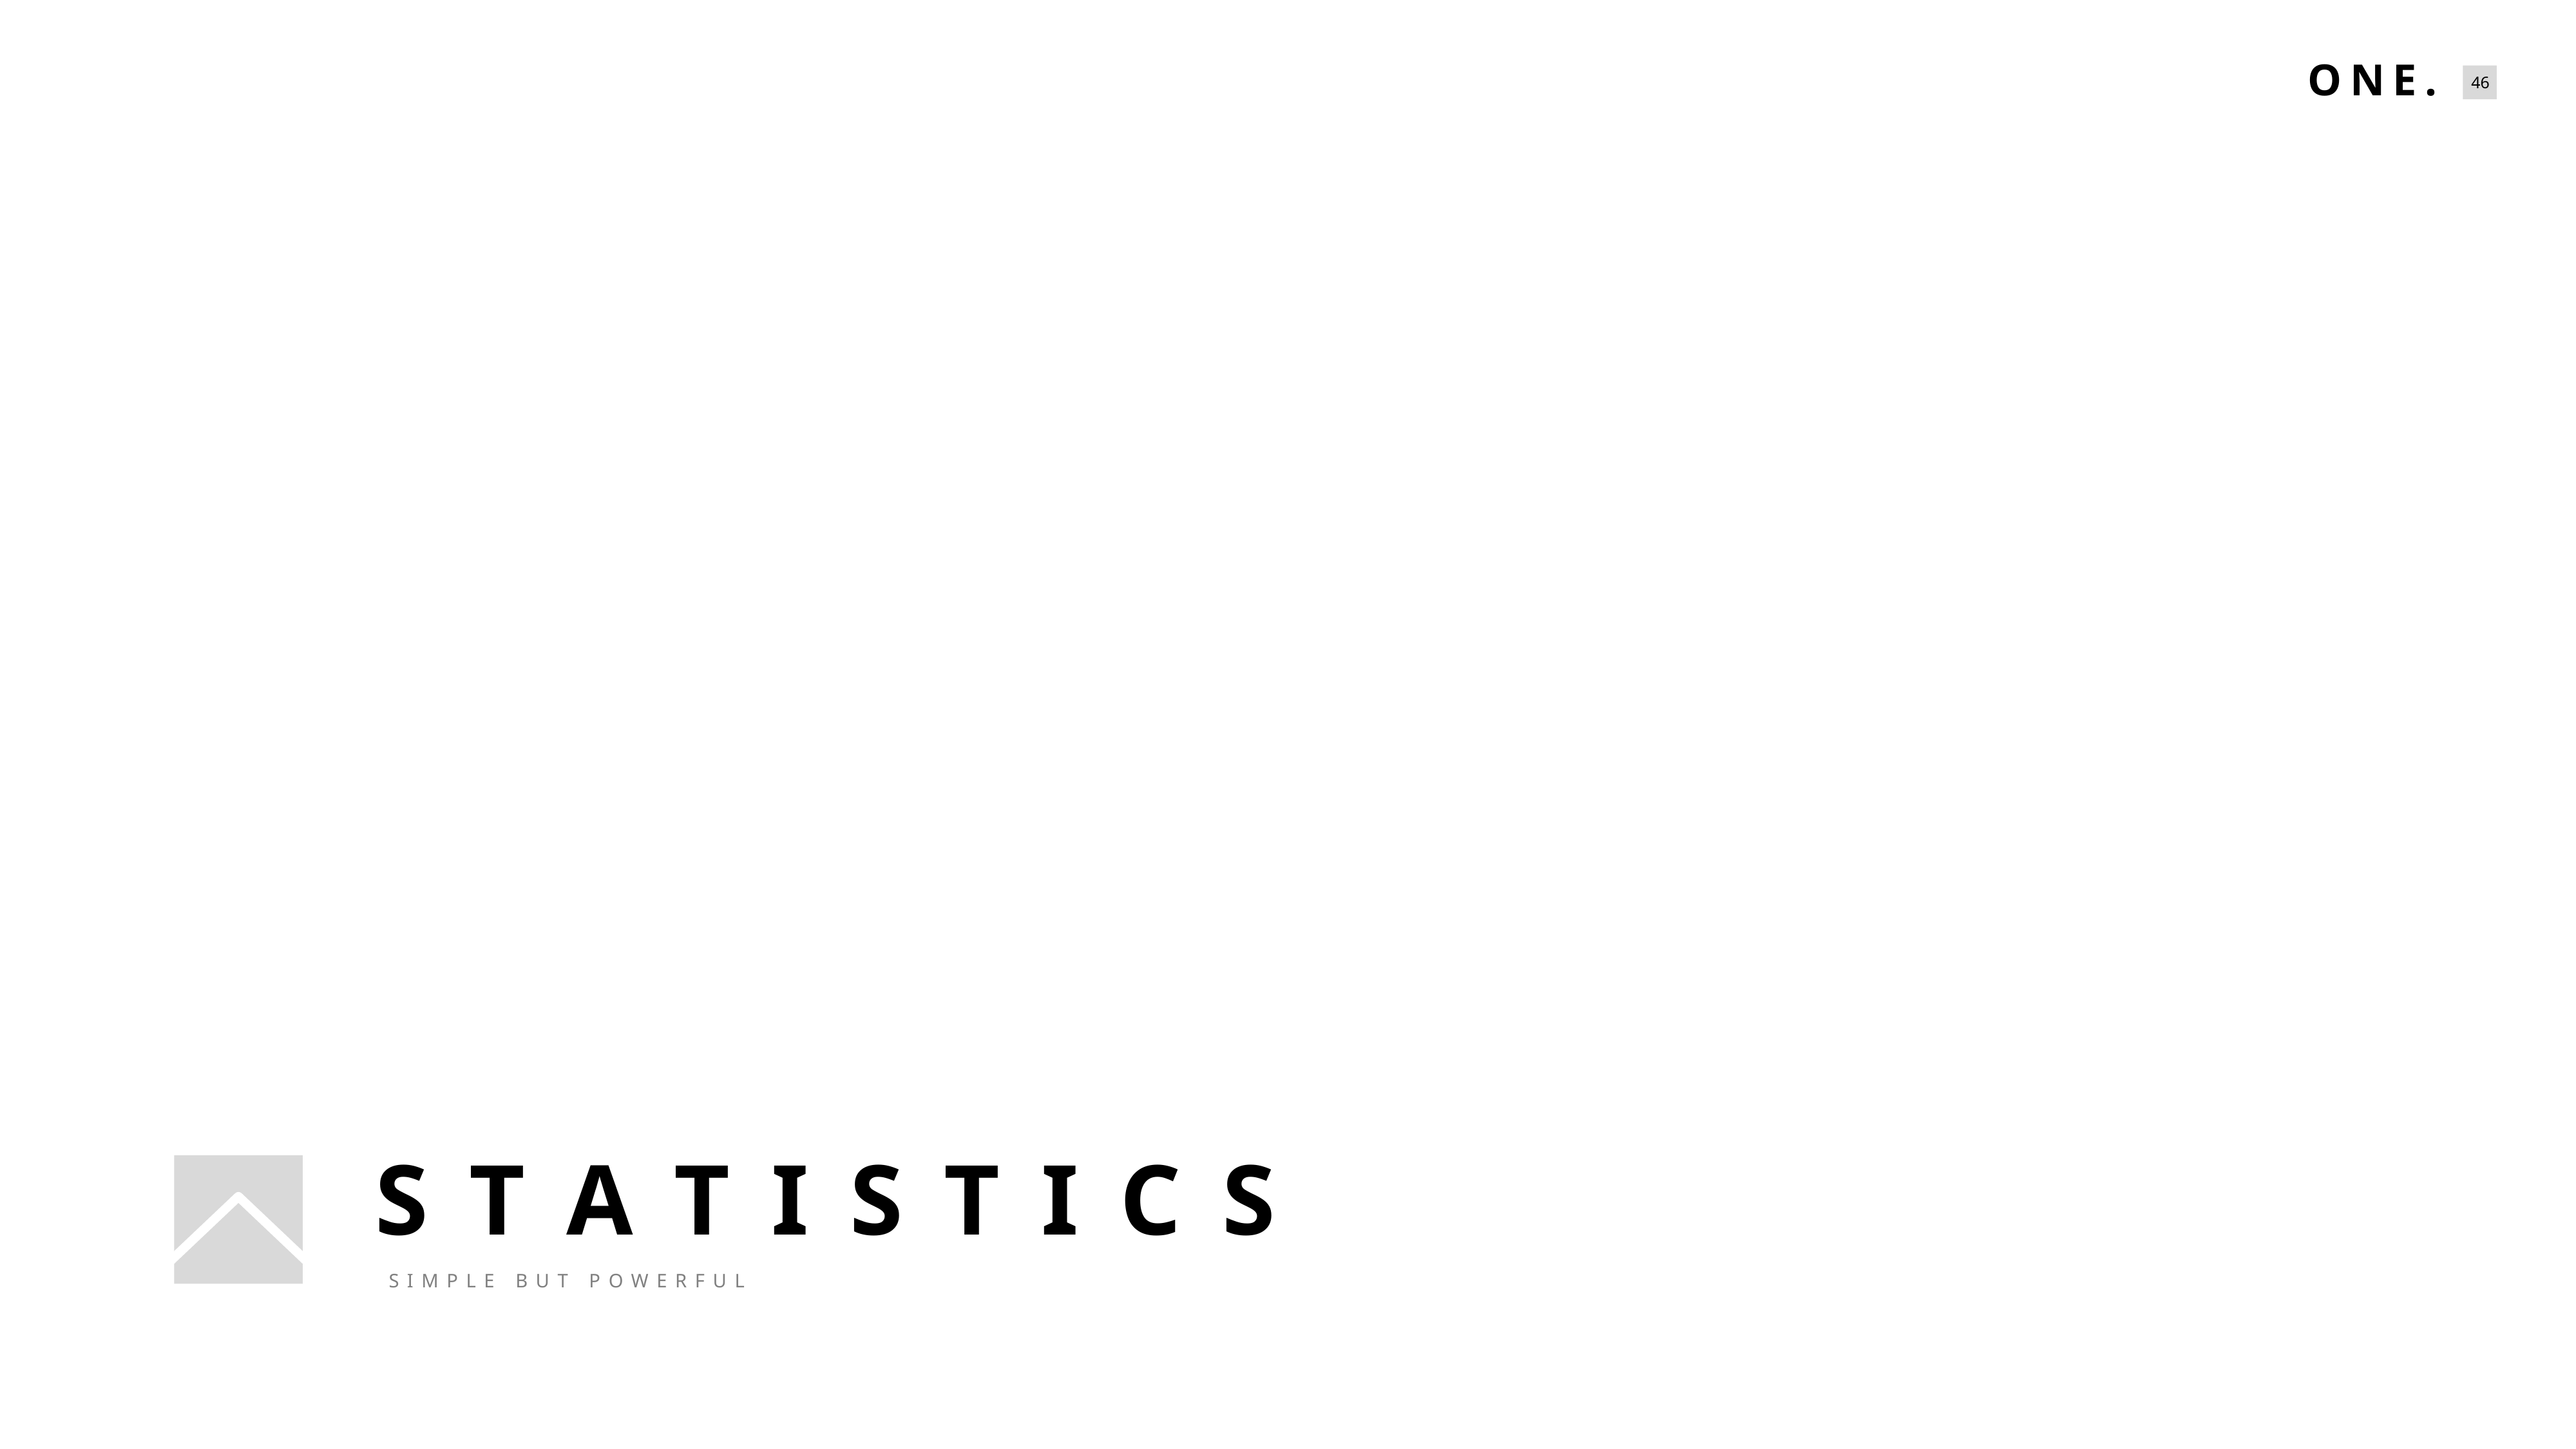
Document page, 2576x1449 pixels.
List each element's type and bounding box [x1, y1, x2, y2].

text_box [146, 1155, 330, 1284]
text_box [365, 1133, 1429, 1297]
